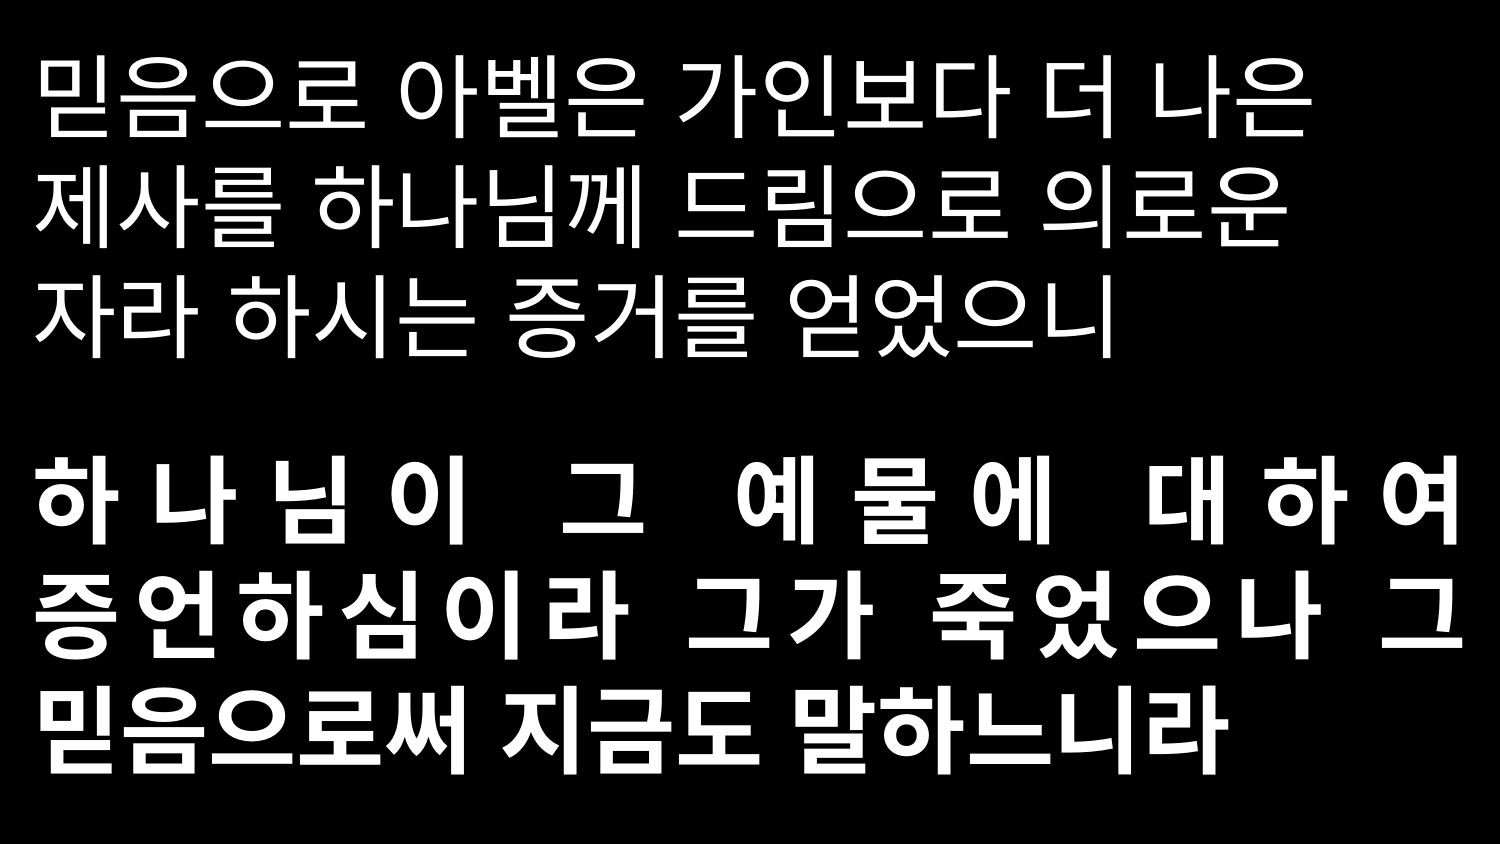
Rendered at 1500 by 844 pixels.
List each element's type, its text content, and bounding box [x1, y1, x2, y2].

text_box 하나님이 그 예물에 대하여 증언하심이라 그가 죽었으나 그 믿음으로써 지금도 말하느니라 [17, 433, 1483, 794]
text_box 믿음으로 아벨은 가인보다 더 나은 제사를 하나님께 드림으로 의로운 자라 하시는 증거를 얻었으니 [17, 32, 1483, 377]
